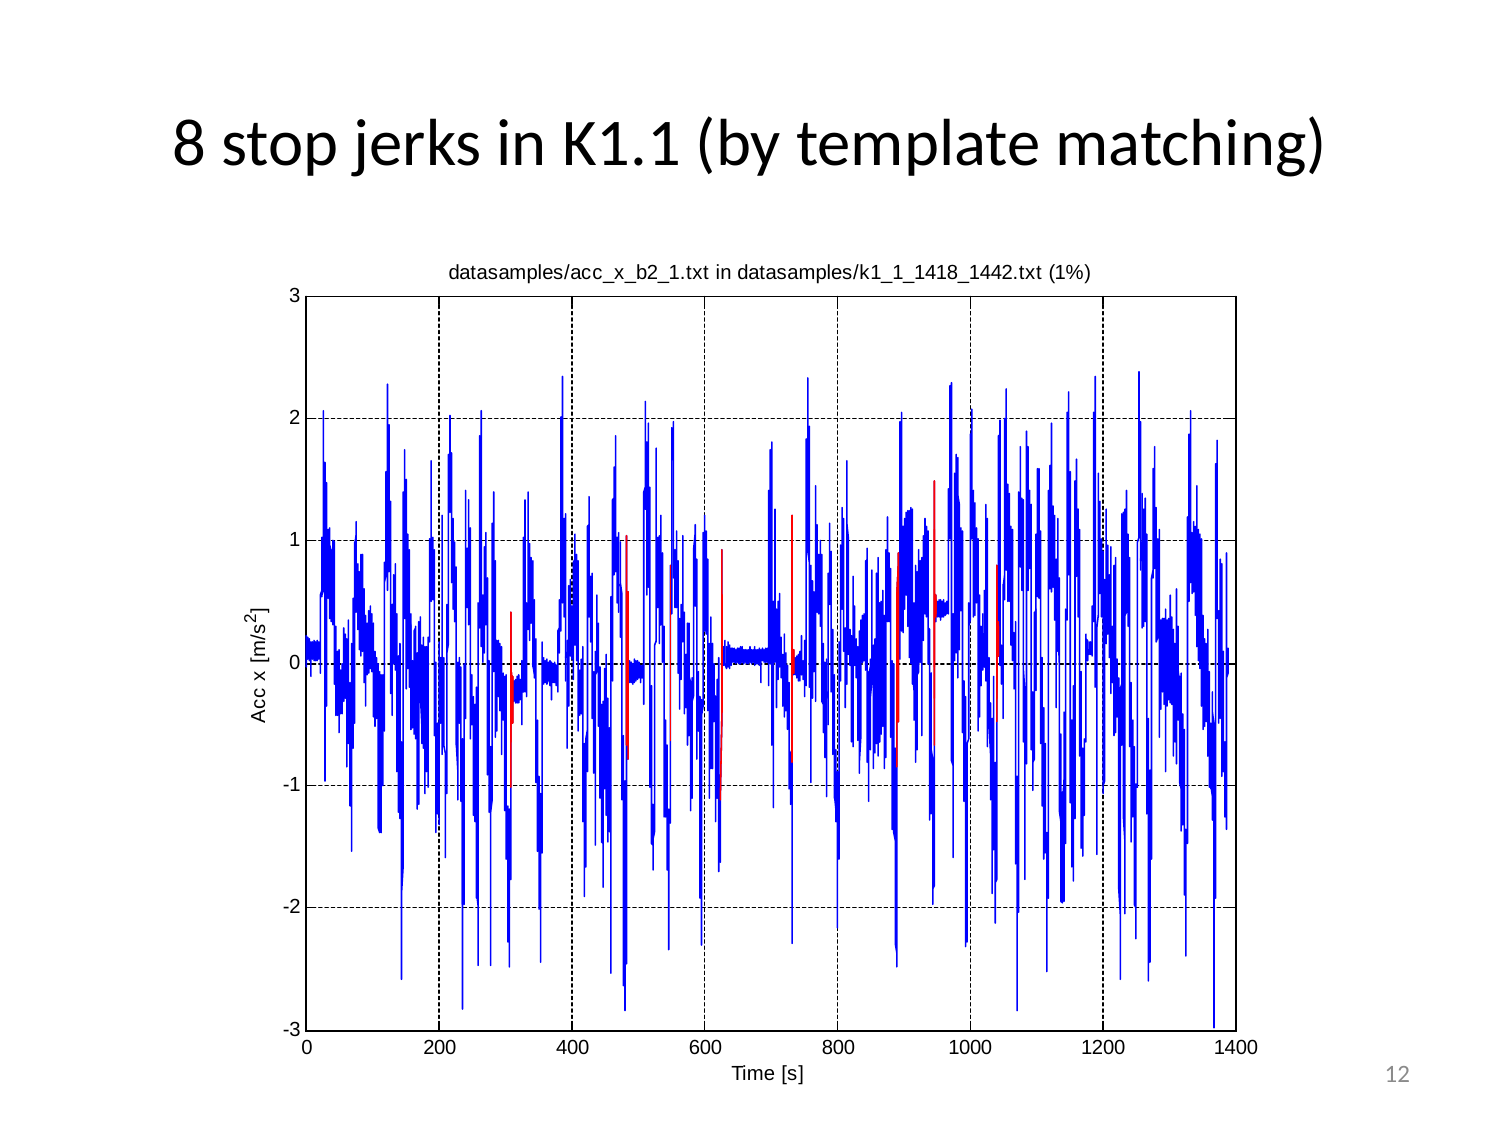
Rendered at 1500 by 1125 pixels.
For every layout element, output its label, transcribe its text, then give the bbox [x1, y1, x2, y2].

picture [149, 229, 1351, 1125]
title 8 stop jerks in K1.1 (by template matching) [75, 45, 1425, 233]
slide_number 12 [1354, 1042, 1425, 1103]
